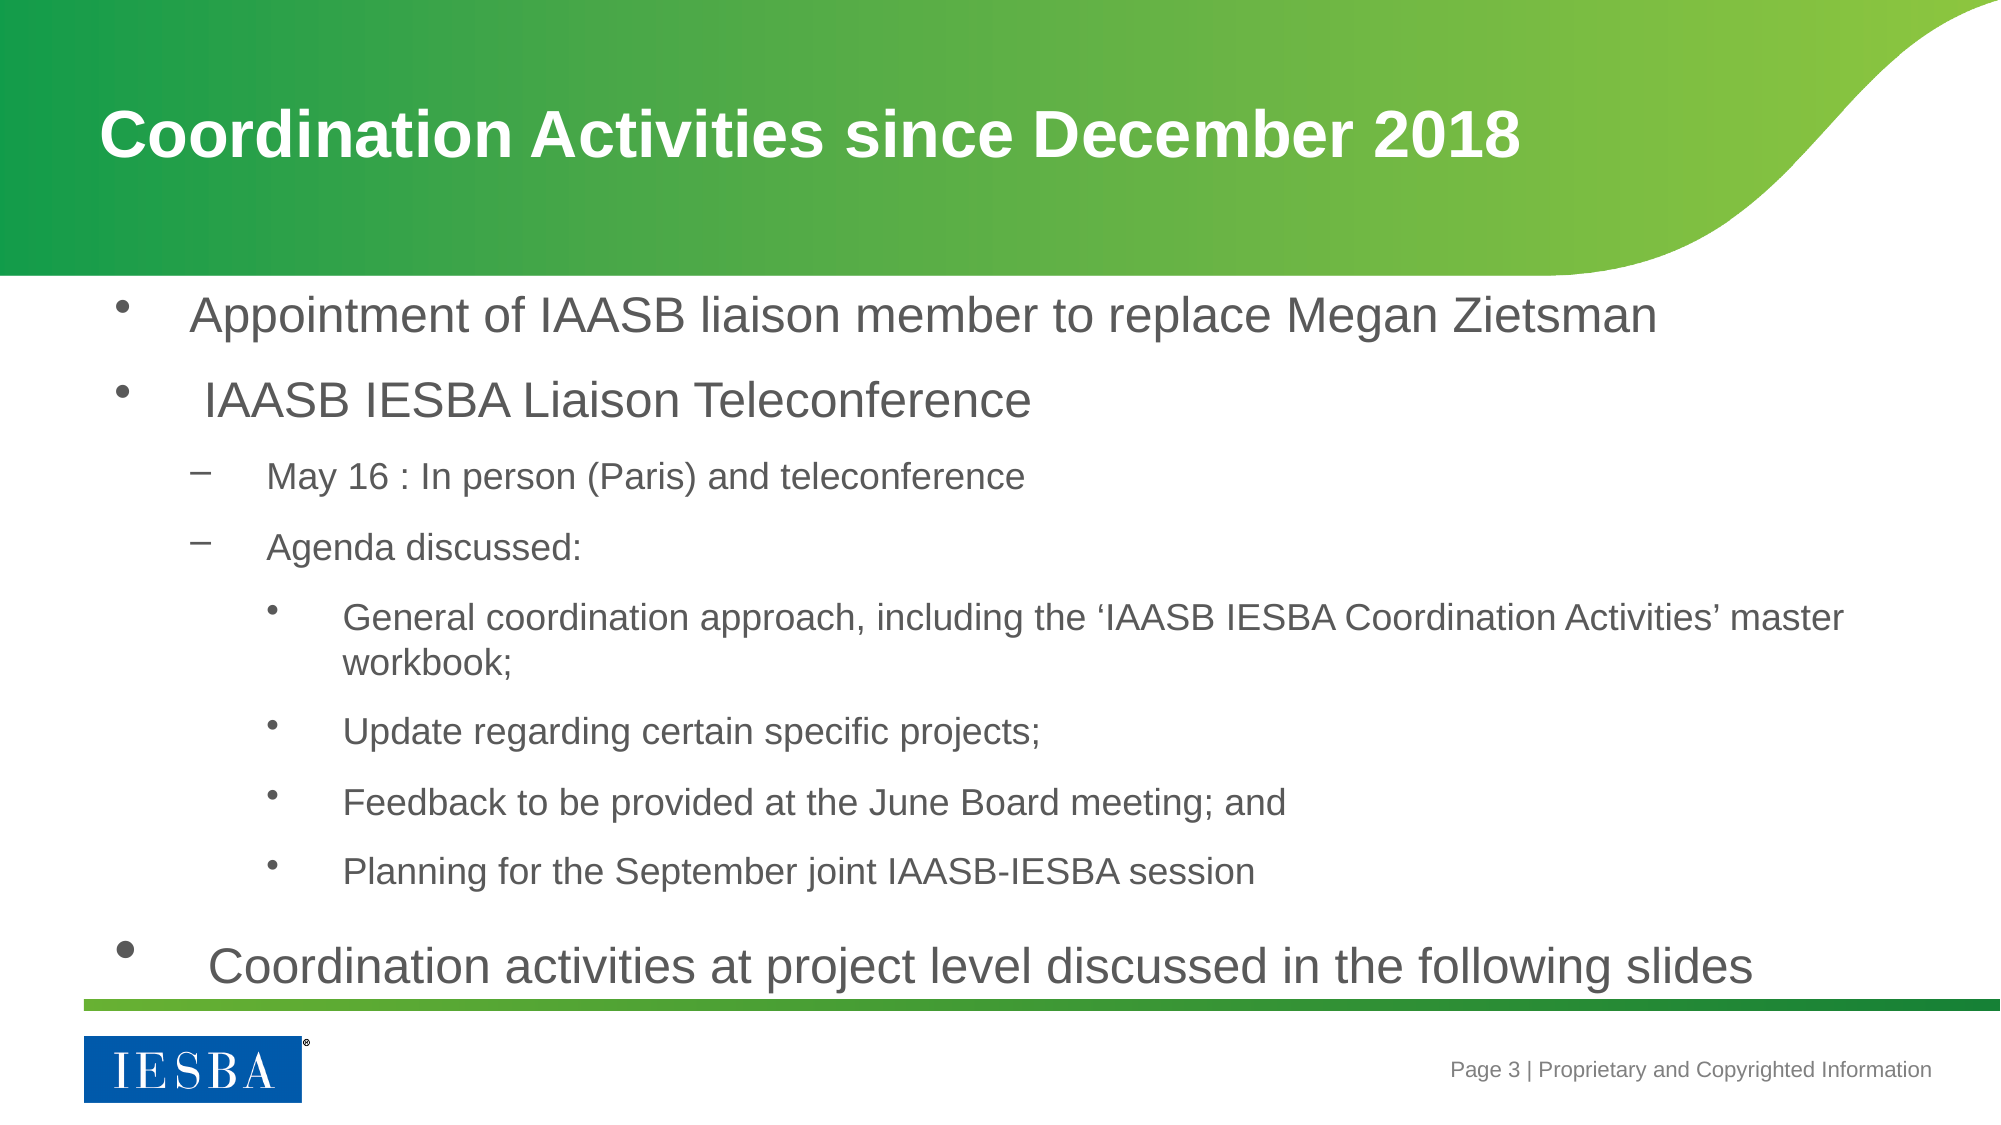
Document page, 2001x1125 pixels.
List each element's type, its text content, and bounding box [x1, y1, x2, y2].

picture [0, 0, 2000, 276]
title Coordination Activities since December 2018 [99, 87, 1750, 175]
list Appointment of IAASB liaison member to replace Megan Zietsman IAASB IESBA Liaison Teleconference May 16 : In person (Paris) and teleconference Agenda discussed: General coordination approach, including the ‘IAASB IESBA Coordination Activities’ master workbook; Update regarding certain specific projects; Feedback to be provided at the June Board meeting; and Planning for the September joint IAASB-IESBA session Coordination activities at project level discussed in the following slides [99, 275, 1950, 950]
picture [84, 1036, 310, 1103]
